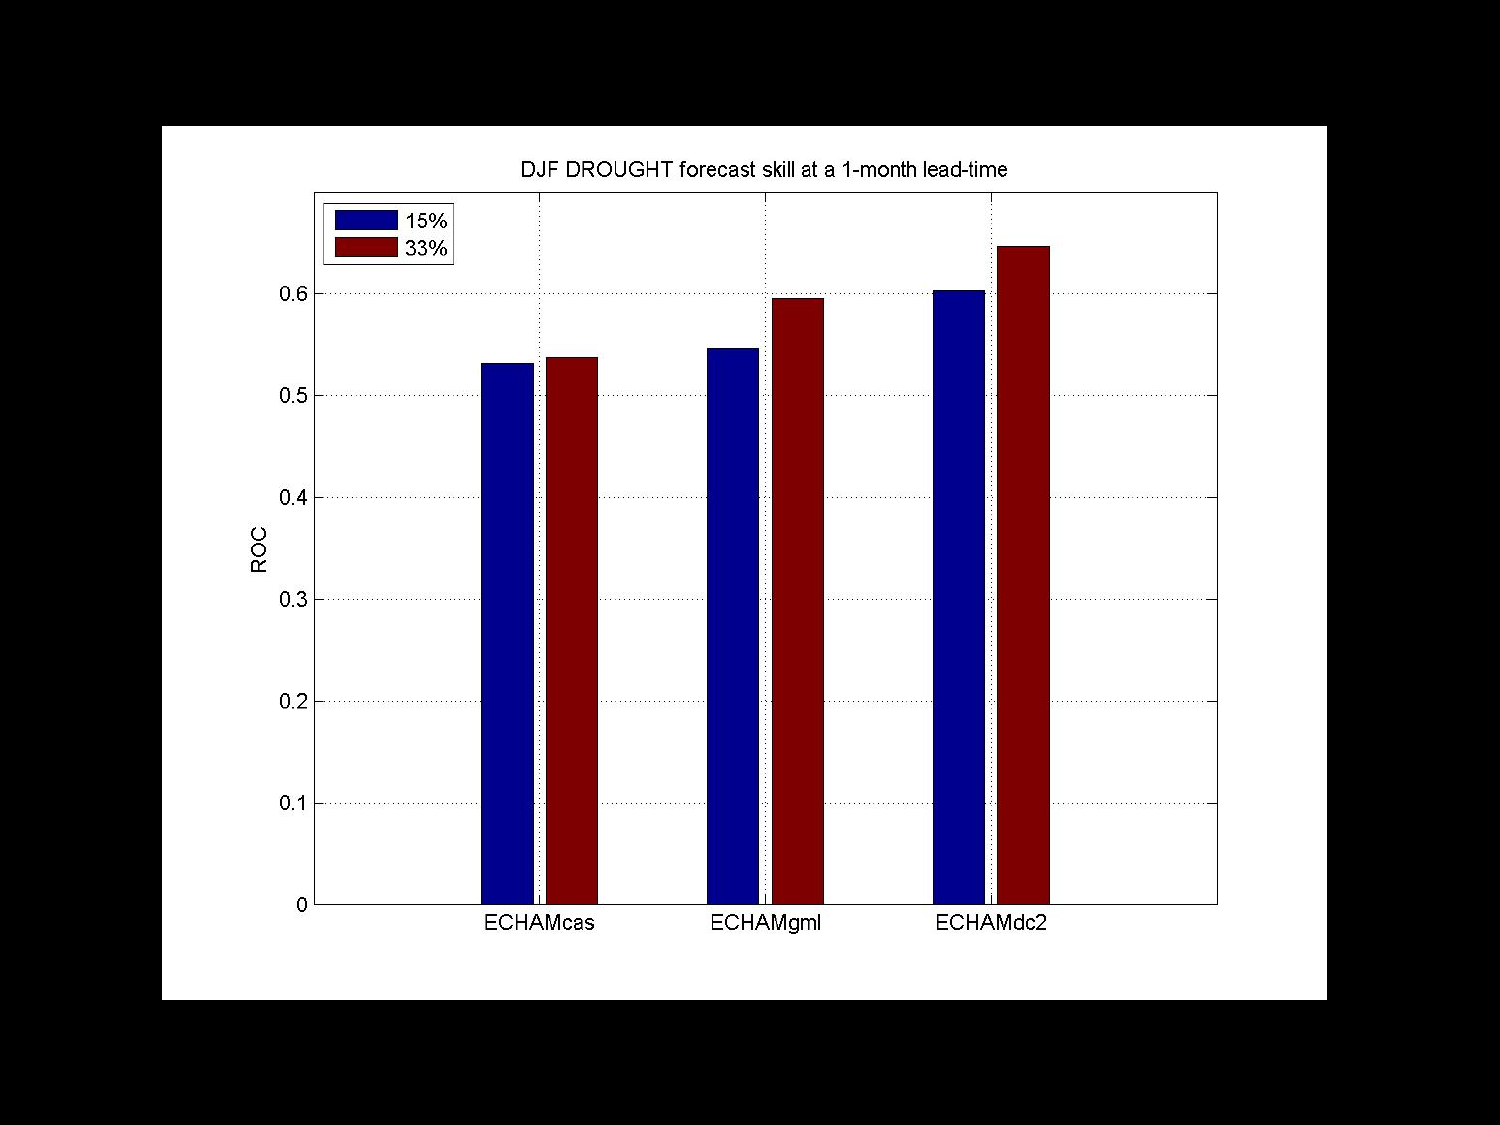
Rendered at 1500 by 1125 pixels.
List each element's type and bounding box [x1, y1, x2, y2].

picture [162, 126, 1327, 1001]
